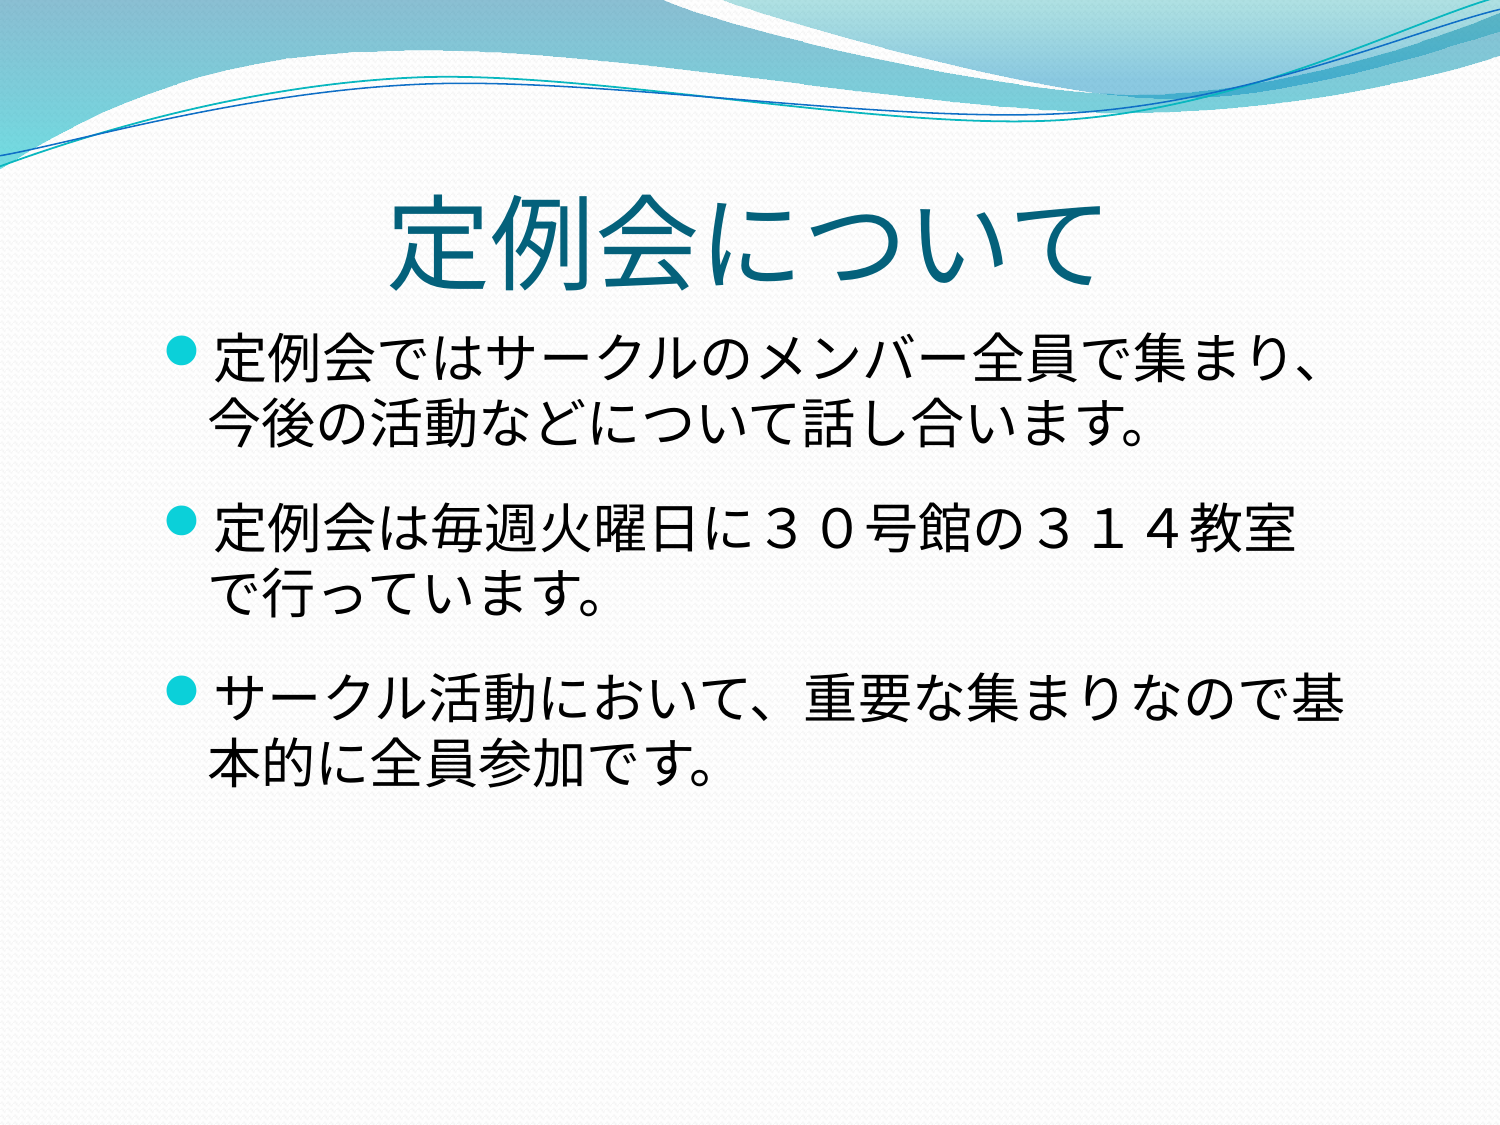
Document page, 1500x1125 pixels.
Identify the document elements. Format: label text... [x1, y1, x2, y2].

title 定例会について [75, 115, 1425, 303]
list 定例会ではサークルのメンバー全員で集まり、今後の活動などについて話し合います。 定例会は毎週火曜日に３０号館の３１４教室で行っています。 サークル活動において、重要な集まりなので基本的に全員参加です。 [147, 317, 1363, 1038]
